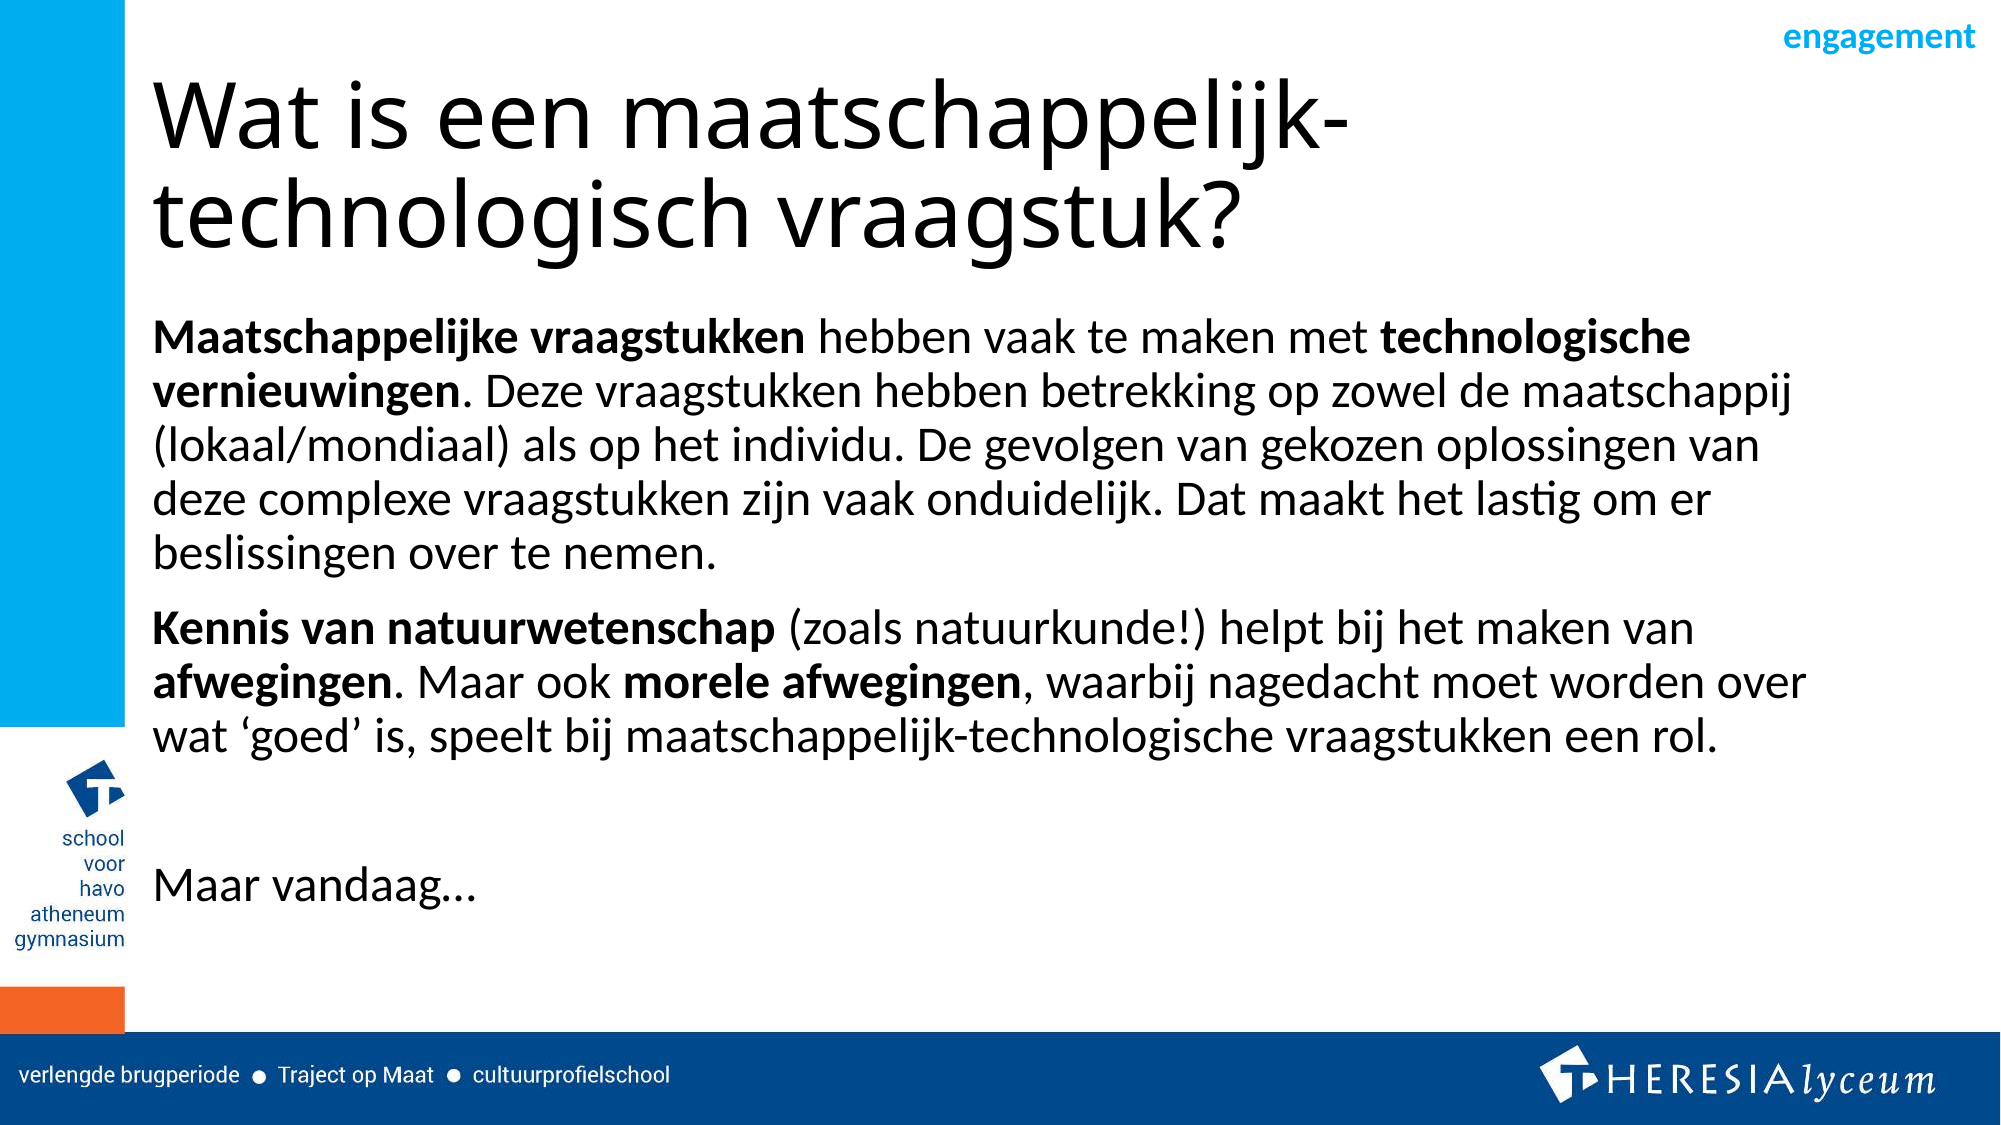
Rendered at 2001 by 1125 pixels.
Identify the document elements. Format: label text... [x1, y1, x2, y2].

picture [0, 0, 2001, 1125]
list Maatschappelijke vraagstukken hebben vaak te maken met technologische vernieuwingen. Deze vraagstukken hebben betrekking op zowel de maatschappij (lokaal/mondiaal) als op het individu. De gevolgen van gekozen oplossingen van deze complexe vraagstukken zijn vaak onduidelijk. Dat maakt het lastig om er beslissingen over te nemen. Kennis van natuurwetenschap (zoals natuurkunde!) helpt bij het maken van afwegingen. Maar ook morele afwegingen, waarbij nagedacht moet worden over wat ‘goed’ is, speelt bij maatschappelijk-technologische vraagstukken een rol. Maar vandaag… [137, 302, 1863, 970]
title Wat is een maatschappelijk-technologisch vraagstuk? [137, 59, 1863, 278]
text_box engagement [1768, 4, 1992, 64]
